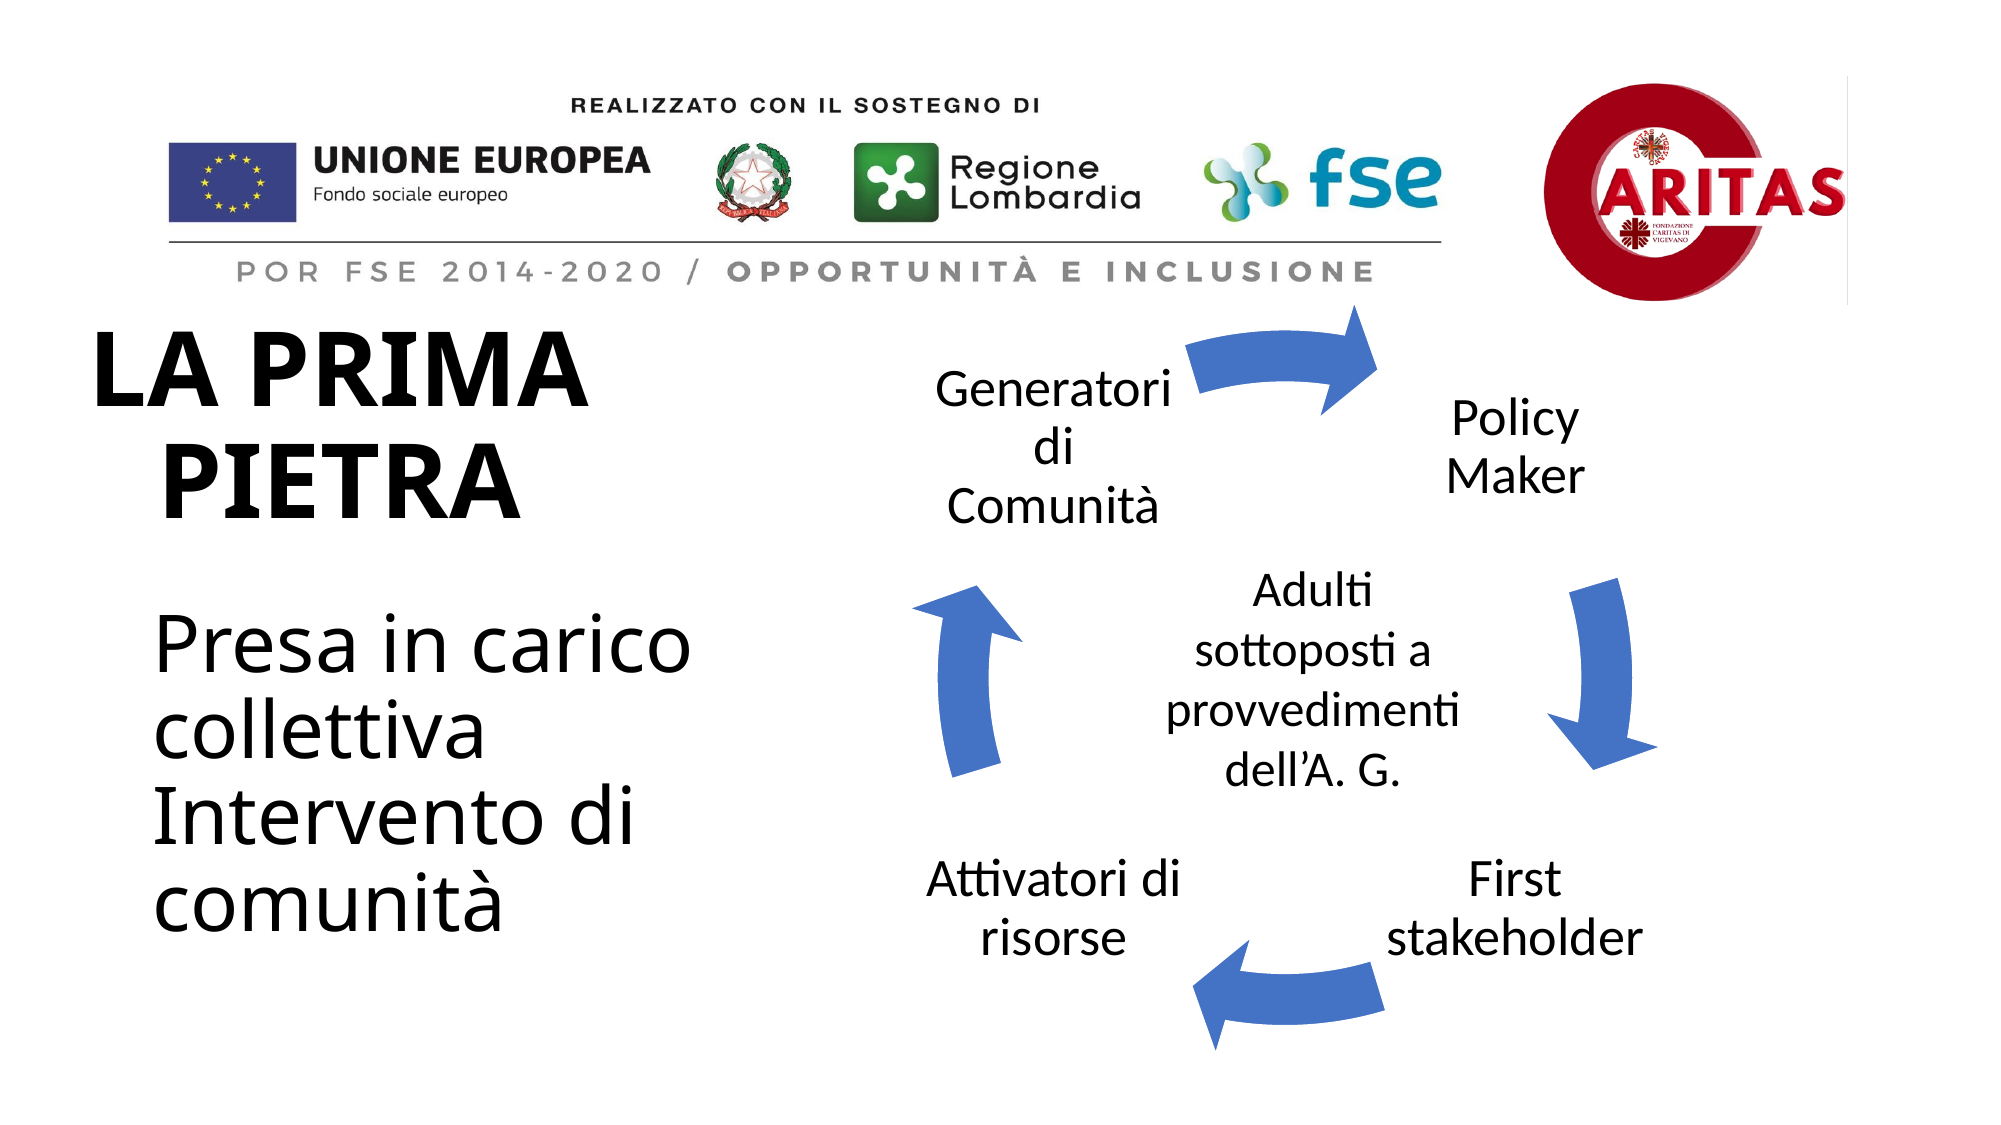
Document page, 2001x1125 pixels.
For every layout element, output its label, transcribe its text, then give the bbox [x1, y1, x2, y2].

picture [1540, 76, 1848, 294]
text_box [618, 294, 1952, 1062]
text_box Presa in carico collettiva Intervento di comunità [137, 560, 618, 992]
text_box LA PRIMA PIETRA [48, 305, 618, 549]
picture [82, 17, 1525, 365]
